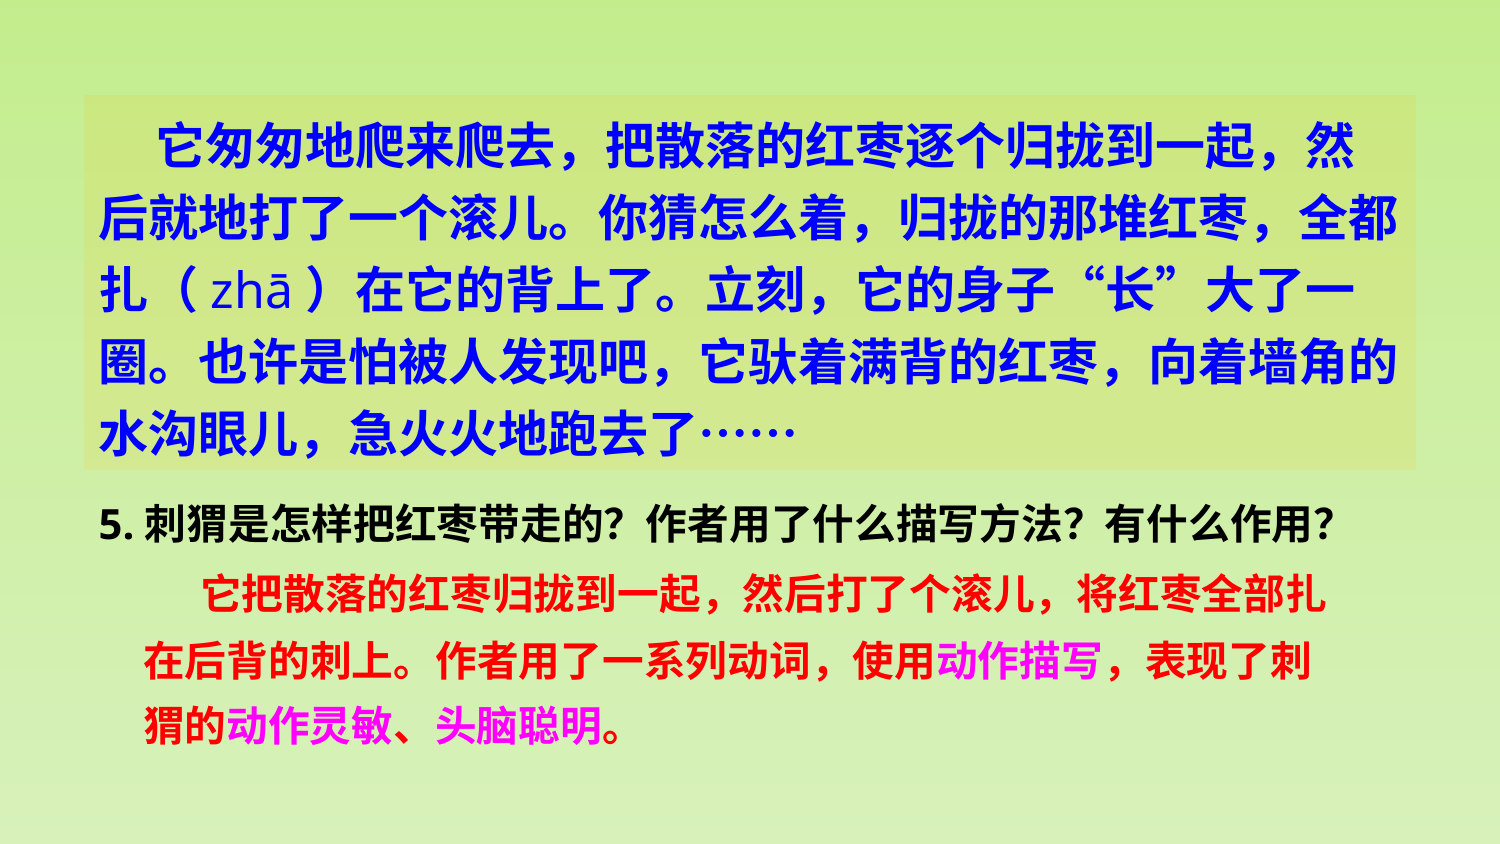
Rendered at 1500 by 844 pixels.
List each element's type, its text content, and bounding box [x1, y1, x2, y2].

text_box 它匆匆地爬来爬去，把散落的红枣逐个归拢到一起，然后就地打了一个滚儿。你猜怎么着，归拢的那堆红枣，全都扎（zhā）在它的背上了。立刻，它的身子“长”大了一圈。也许是怕被人发现吧，它驮着满背的红枣，向着墙角的水沟眼儿，急火火地跑去了…… [83, 95, 1416, 470]
text_box 5.刺猬是怎样把红枣带走的？作者用了什么描写方法？有什么作用？ [83, 485, 1365, 556]
text_box 它把散落的红枣归拢到一起，然后打了个滚儿，将红枣全部扎在后背的刺上。作者用了一系列动词，使用动作描写，表现了刺猬的动作灵敏、头脑聪明。 [128, 533, 1365, 757]
